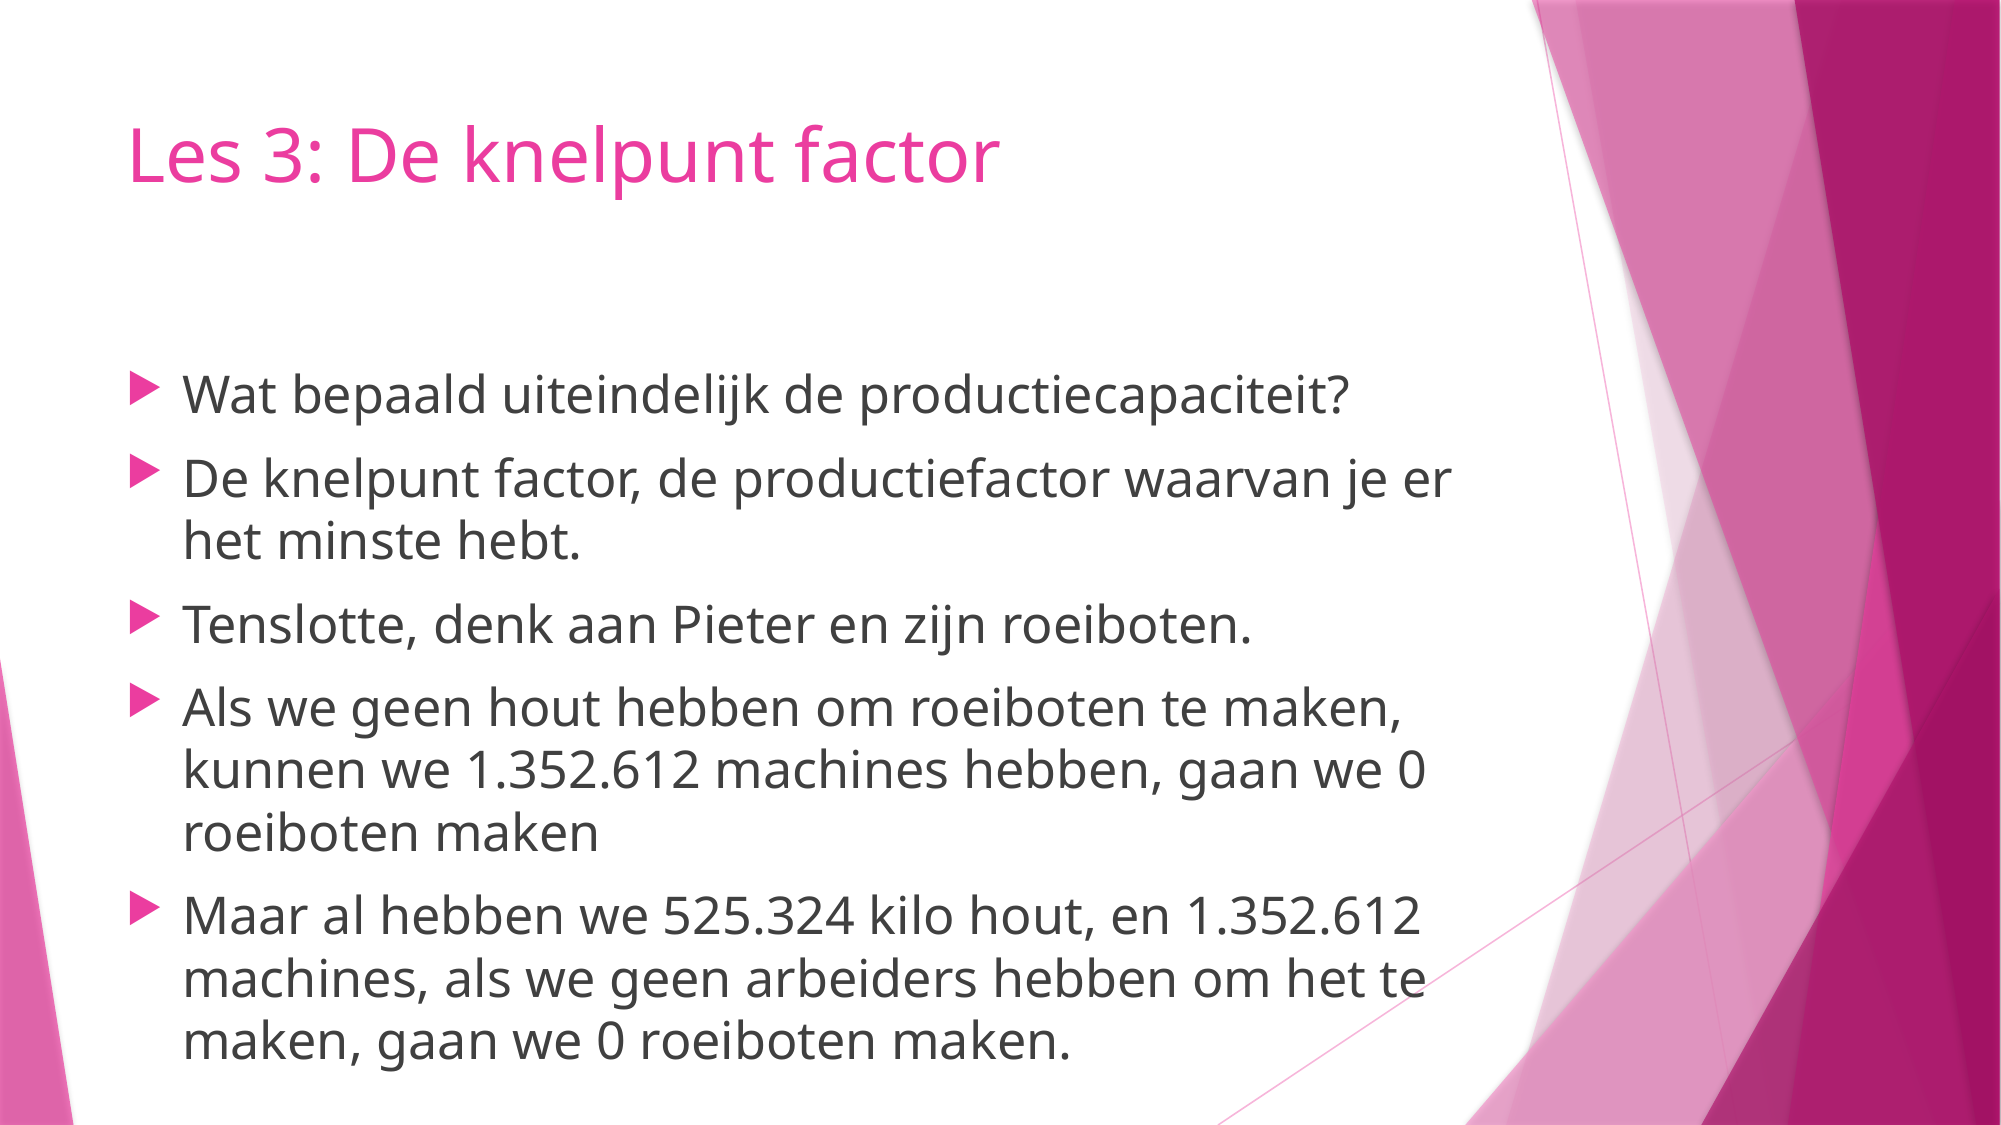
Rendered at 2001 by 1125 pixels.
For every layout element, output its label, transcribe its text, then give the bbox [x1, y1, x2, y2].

list Wat bepaald uiteindelijk de productiecapaciteit? De knelpunt factor, de productiefactor waarvan je er het minste hebt. Tenslotte, denk aan Pieter en zijn roeiboten. Als we geen hout hebben om roeiboten te maken, kunnen we 1.352.612 machines hebben, gaan we 0 roeiboten maken Maar al hebben we 525.324 kilo hout, en 1.352.612 machines, als we geen arbeiders hebben om het te maken, gaan we 0 roeiboten maken. [111, 354, 1522, 992]
title Les 3: De knelpunt factor [111, 99, 1522, 317]
